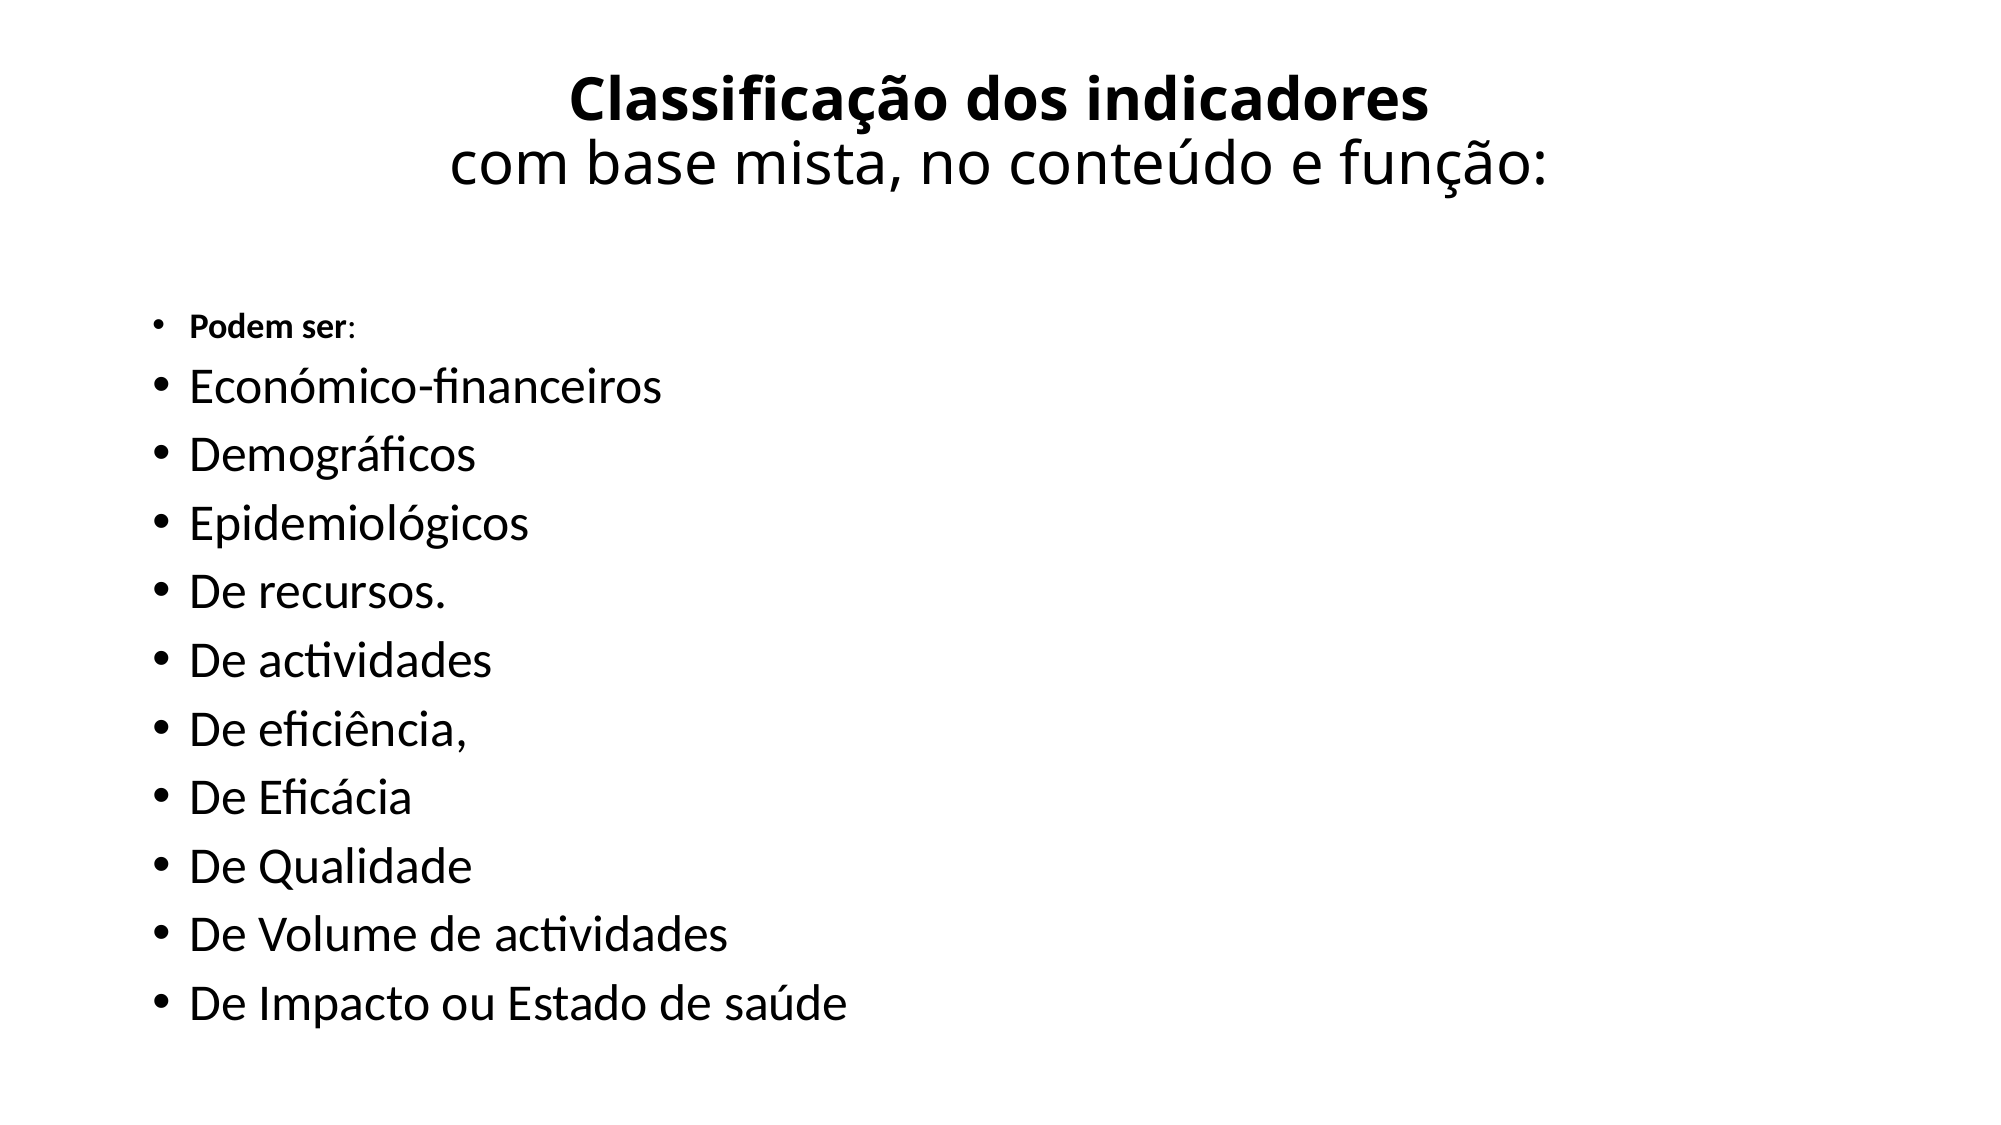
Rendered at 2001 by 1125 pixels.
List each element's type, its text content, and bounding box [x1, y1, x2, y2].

list Podem ser: Económico-financeiros Demográficos Epidemiológicos De recursos. De actividades De eficiência, De Eficácia De Qualidade De Volume de actividades De Impacto ou Estado de saúde [137, 299, 1863, 1044]
title Classificação dos indicadores com base mista, no conteúdo e função: [137, 59, 1863, 278]
